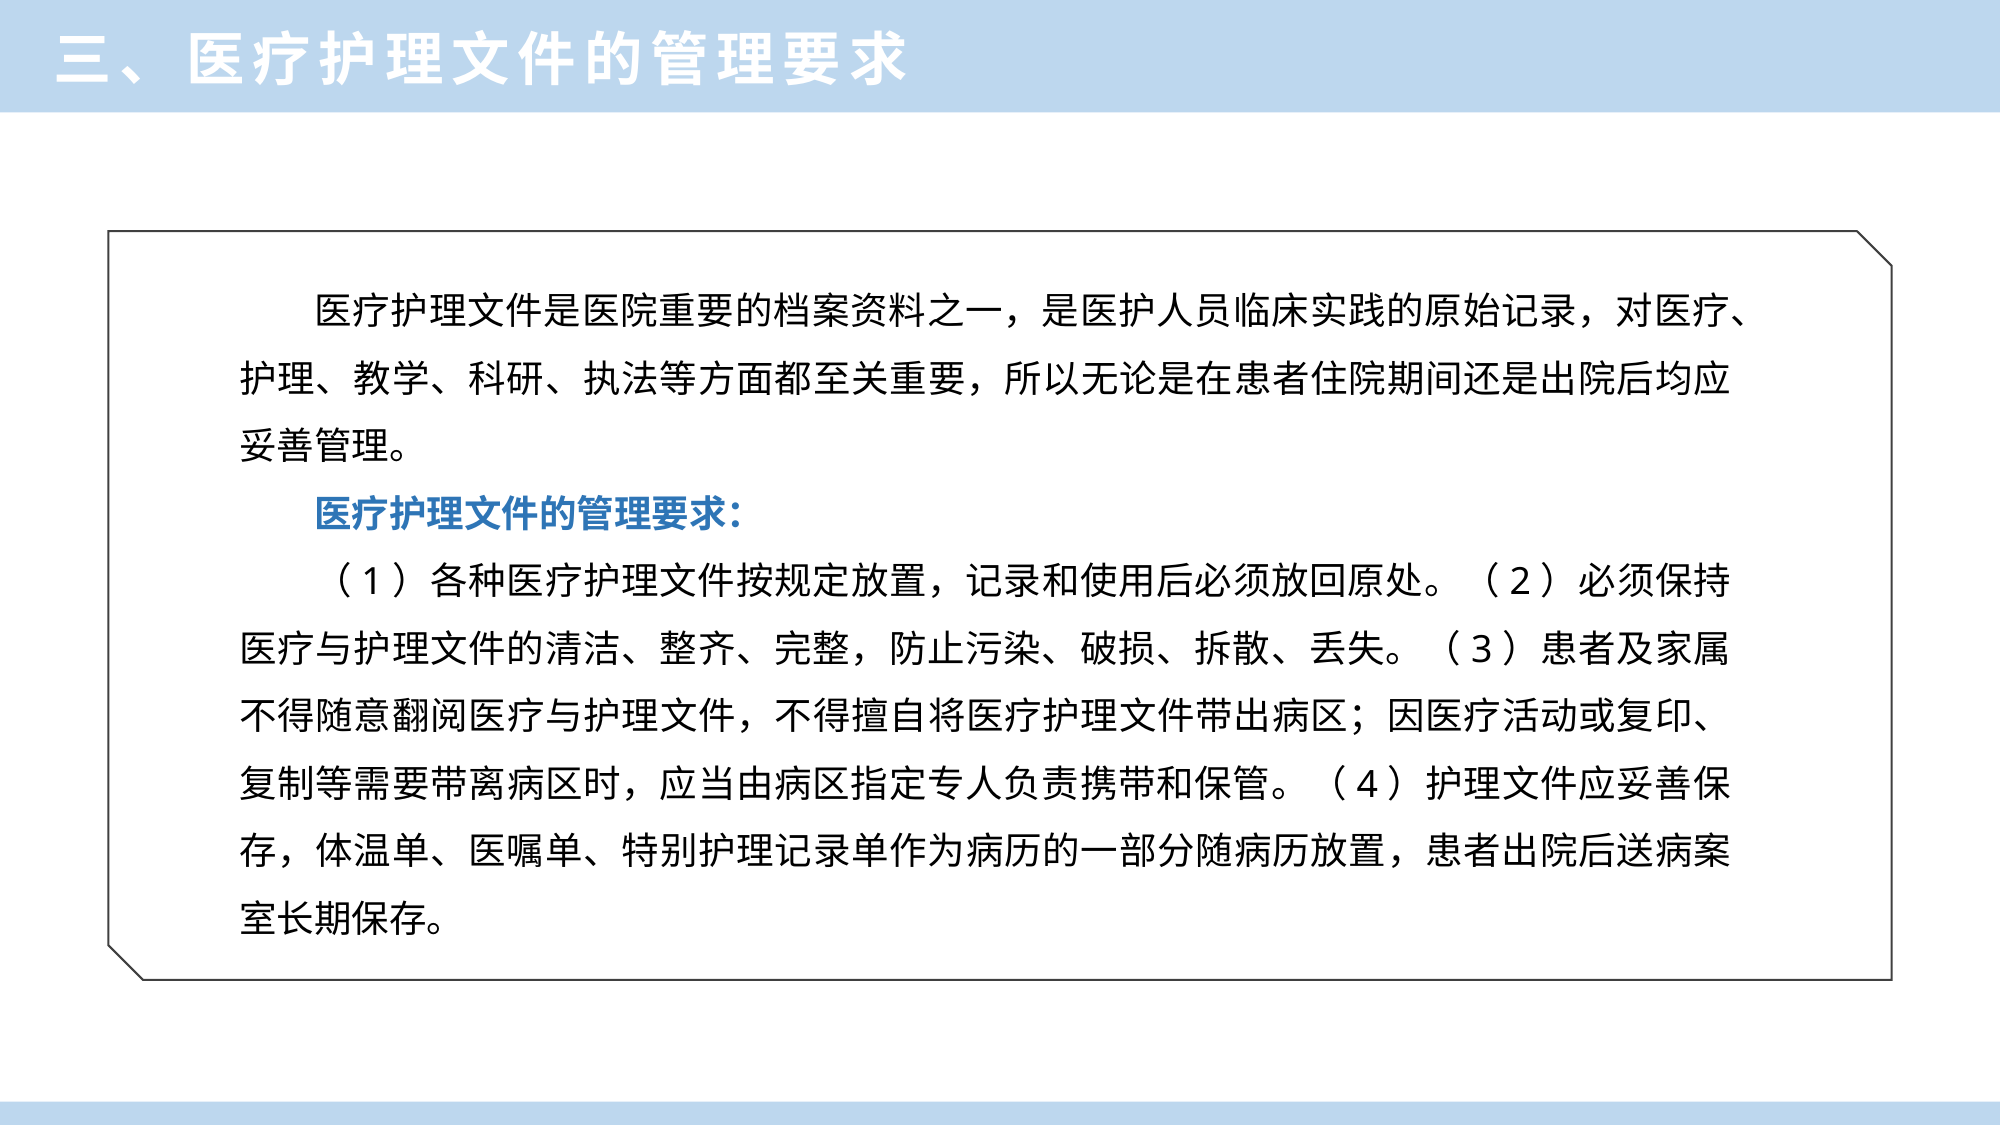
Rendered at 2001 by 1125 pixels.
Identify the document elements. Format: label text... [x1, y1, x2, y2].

text_box [107, 230, 1893, 981]
text_box 医疗护理文件是医院重要的档案资料之一，是医护人员临床实践的原始记录，对医疗、护理、教学、科研、执法等方面都至关重要，所以无论是在患者住院期间还是出院后均应妥善管理。 医疗护理文件的管理要求： （1）各种医疗护理文件按规定放置，记录和使用后必须放回原处。（2）必须保持医疗与护理文件的清洁、整齐、完整，防止污染、破损、拆散、丢失。（3）患者及家属不得随意翻阅医疗与护理文件，不得擅自将医疗护理文件带出病区；因医疗活动或复印、复制等需要带离病区时，应当由病区指定专人负责携带和保管。（4）护理文件应妥善保存，体温单、医嘱单、特别护理记录单作为病历的一部分随病历放置，患者出院后送病案室长期保存。 [224, 257, 1746, 947]
text_box 三、医疗护理文件的管理要求 [41, 16, 921, 98]
